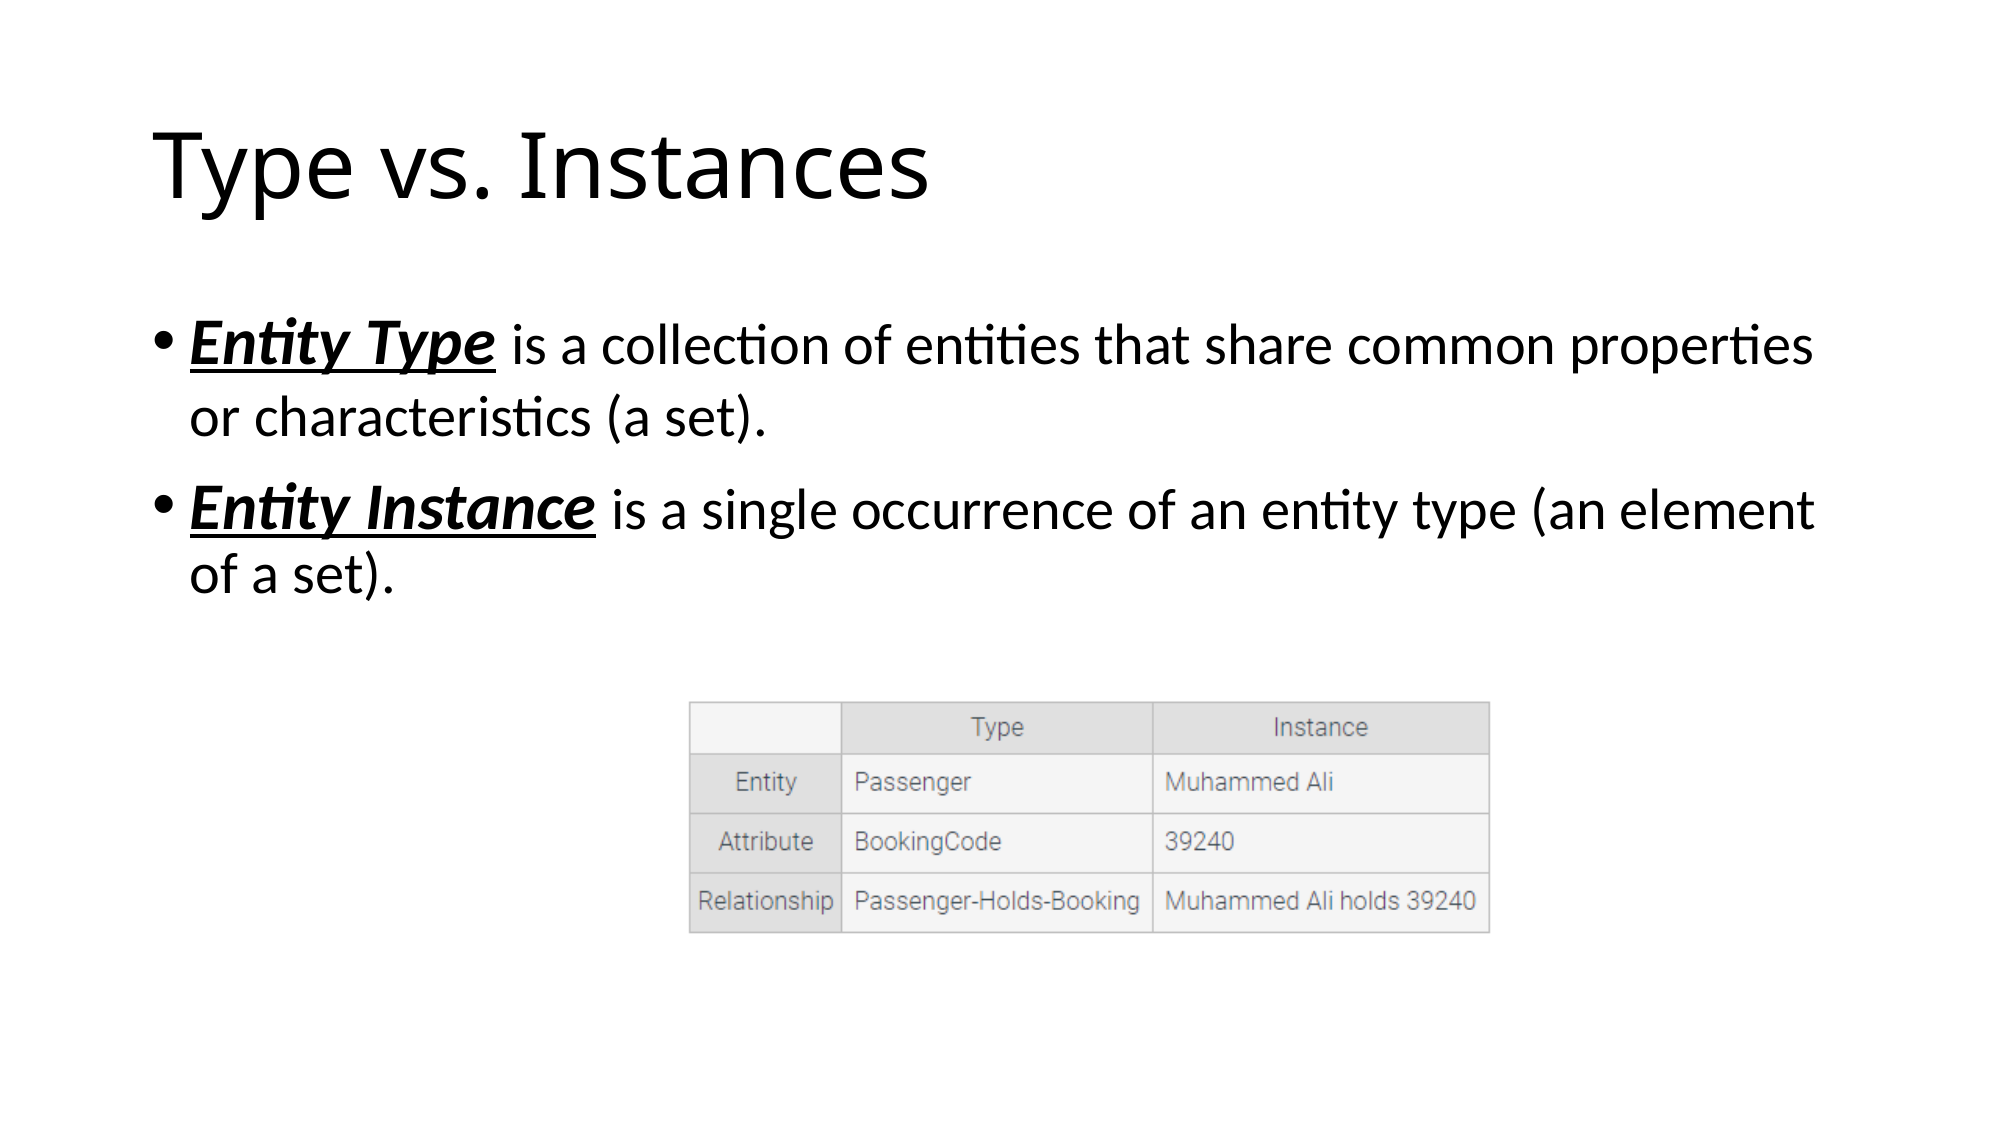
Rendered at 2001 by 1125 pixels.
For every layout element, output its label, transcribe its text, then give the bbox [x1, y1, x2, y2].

list Entity Type is a collection of entities that share common properties or characteristics (a set). Entity Instance is a single occurrence of an entity type (an element of a set). [137, 299, 1863, 672]
title Type vs. Instances [137, 59, 1863, 278]
picture [683, 693, 1506, 946]
